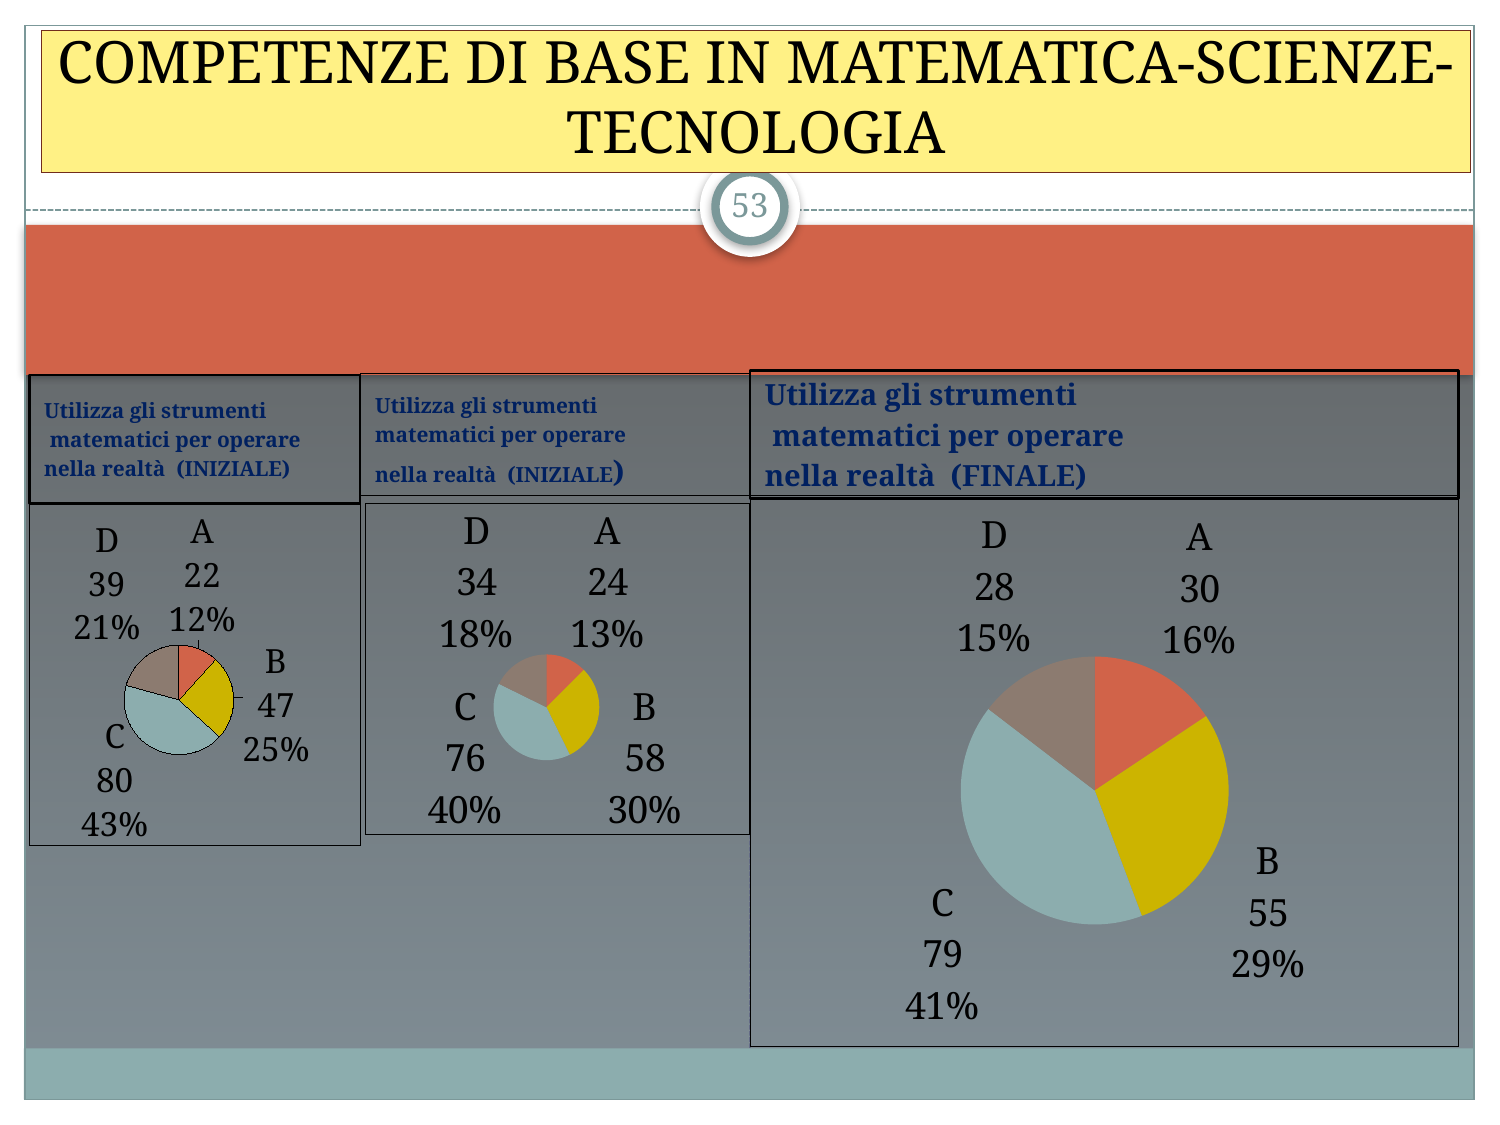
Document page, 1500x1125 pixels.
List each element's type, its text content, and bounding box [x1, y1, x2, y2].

list Utilizza gli strumenti matematici per operare nella realtà (FINALE) [749, 369, 1460, 494]
chart [365, 495, 1459, 1047]
list Utilizza gli strumenti matematici per operare nella realtà (INIZIALE) [28, 374, 361, 502]
slide_number 53 [712, 173, 788, 244]
title COMPETENZE DI BASE IN MATEMATICA-SCIENZE-TECNOLOGIA [41, 30, 1471, 173]
chart [29, 503, 361, 847]
text_box Utilizza gli strumenti matematici per operare nella realtà (INIZIALE) [360, 373, 749, 496]
